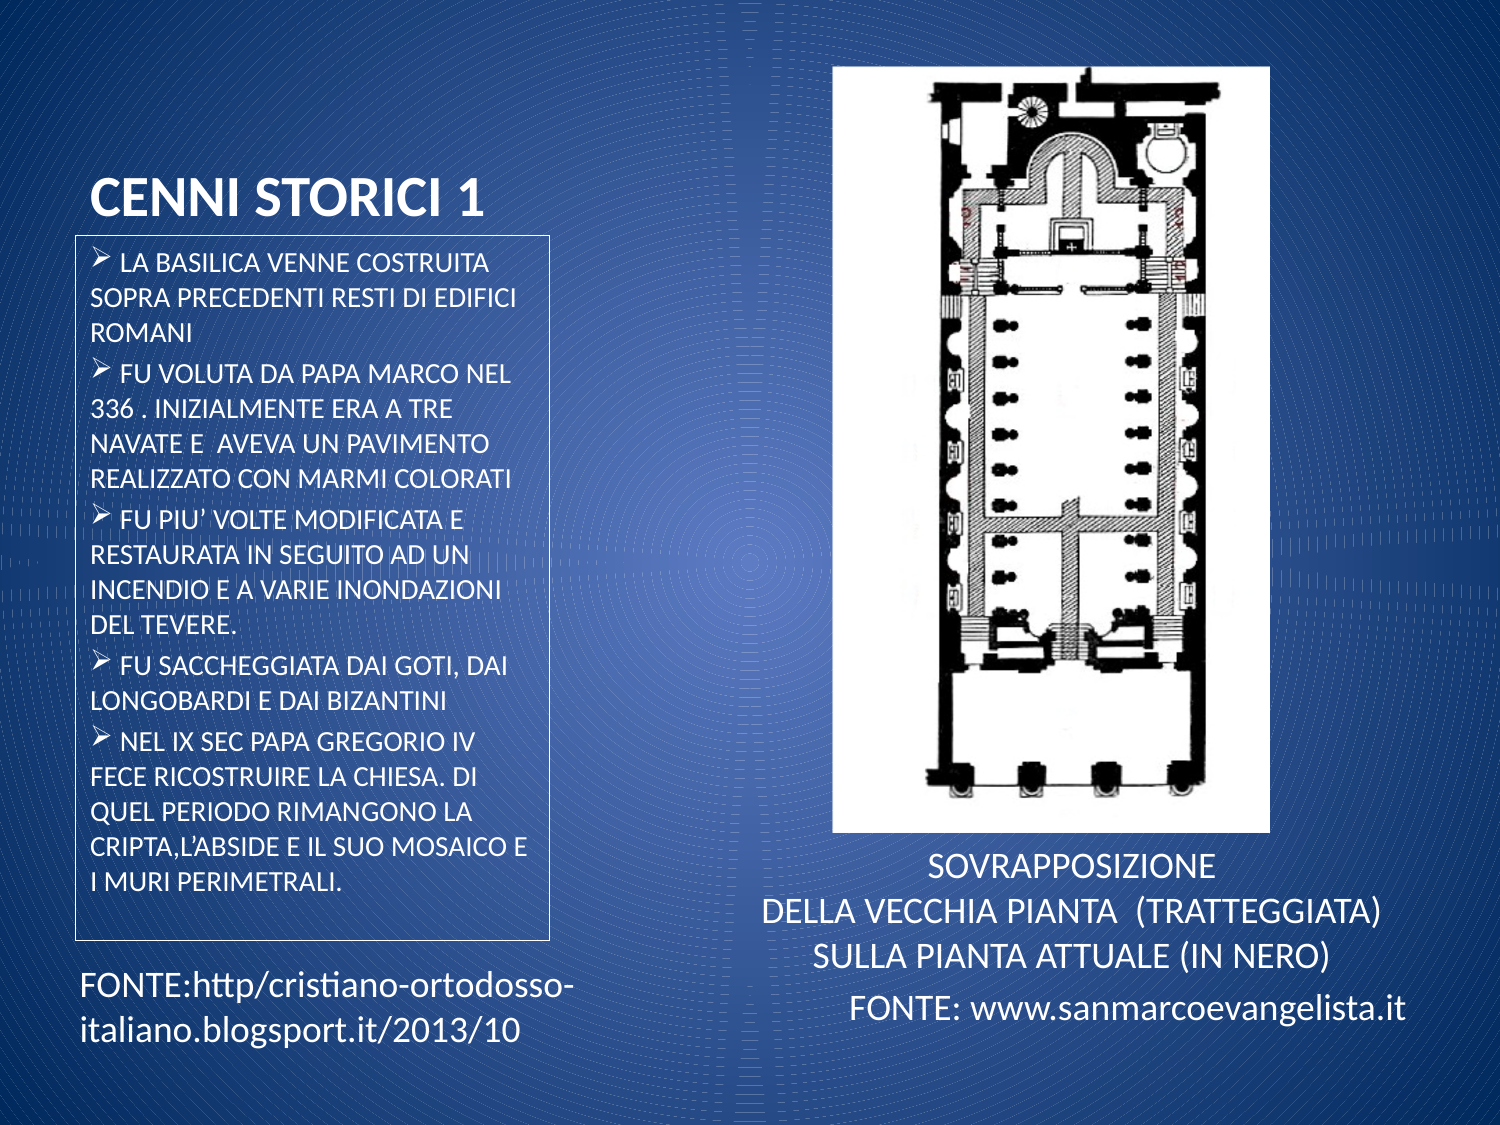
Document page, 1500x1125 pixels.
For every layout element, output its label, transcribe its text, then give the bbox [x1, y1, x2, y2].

title CENNI STORICI 1 [75, 44, 569, 236]
list LA BASILICA VENNE COSTRUITA SOPRA PRECEDENTI RESTI DI EDIFICI ROMANI FU VOLUTA DA PAPA MARCO NEL 336 . INIZIALMENTE ERA A TRE NAVATE E AVEVA UN PAVIMENTO REALIZZATO CON MARMI COLORATI FU PIU’ VOLTE MODIFICATA E RESTAURATA IN SEGUITO AD UN INCENDIO E A VARIE INONDAZIONI DEL TEVERE. FU SACCHEGGIATA DAI GOTI, DAI LONGOBARDI E DAI BIZANTINI NEL IX SEC PAPA GREGORIO IV FECE RICOSTRUIRE LA CHIESA. DI QUEL PERIODO RIMANGONO LA CRIPTA,L’ABSIDE E IL SUO MOSAICO E I MURI PERIMETRALI. [75, 235, 550, 941]
picture [833, 67, 1270, 230]
text_box FONTE: www.sanmarcoevangelista.it [832, 975, 1424, 1036]
text_box FONTE:http/cristiano-ortodosso-italiano.blogsport.it/2013/10 [64, 952, 750, 1125]
picture [833, 669, 1270, 833]
text_box SOVRAPPOSIZIONE DELLA VECCHIA PIANTA (TRATTEGGIATA) SULLA PIANTA ATTUALE (IN NERO) [726, 834, 1418, 984]
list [667, 230, 1435, 669]
